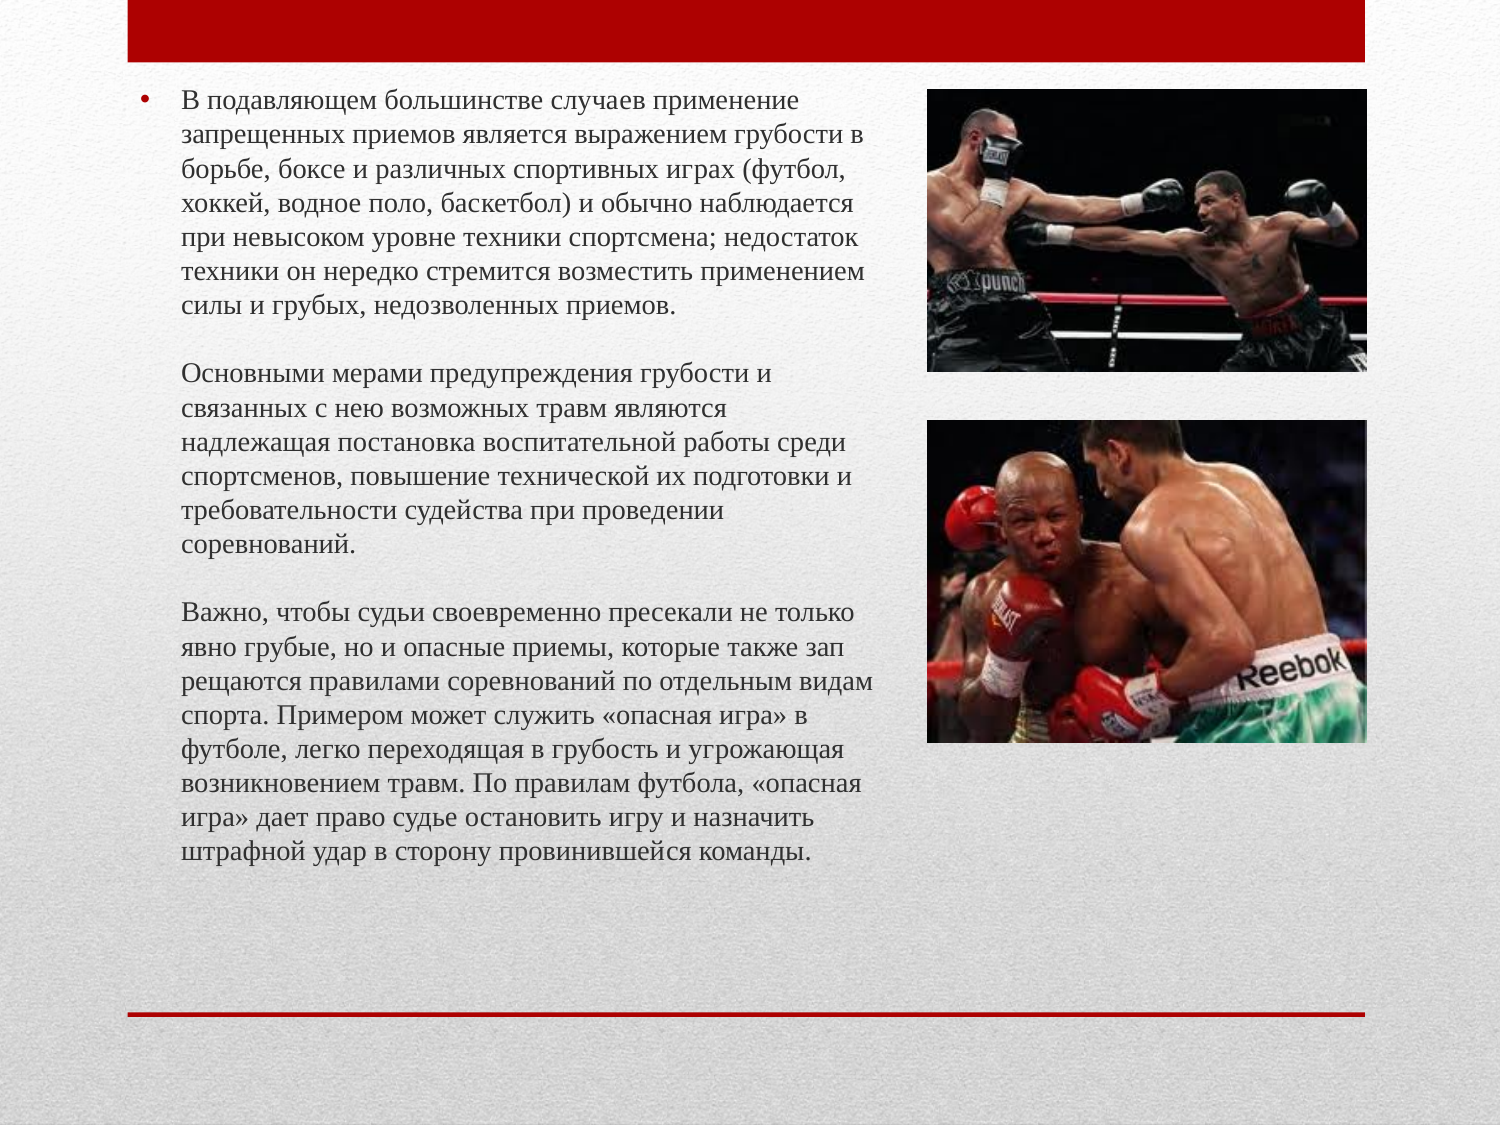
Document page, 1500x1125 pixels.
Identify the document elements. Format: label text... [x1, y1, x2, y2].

list В подавляющем большинстве случа­ев применение запрещенных приемов является выражением грубости в борь­бе, боксе и различных спортивных иг­рах (футбол, хоккей, водное поло, бас­кетбол) и обычно наблюдается при невысоком уровне техники спортсмена; недостаток техники он нередко стремит­ся возместить применением силы и гру­бых, недозволенных приемов. Основными мерами предупреждения грубости и связанных с нею возможных травм являются надлежащая постанов­ка воспитательной работы среди спорт­сменов, повышение технической их подготовки и требовательности судей­ства при проведении соревнований. Важно, чтобы судьи своевременно пресекали не только явно грубые, но и опасные приемы, которые также зап­рещаются правилами соревнований по отдельным видам спорта. Примером может служить «опасная игра» в футбо­ле, легко переходящая в грубость и уг­рожающая возникновением травм. По правилам футбола, «опасная игра» дает право судье остановить игру и назначить штрафной удар в сторону провинившей­ся команды. [125, 66, 892, 882]
picture [926, 89, 1367, 373]
picture [926, 419, 1367, 744]
